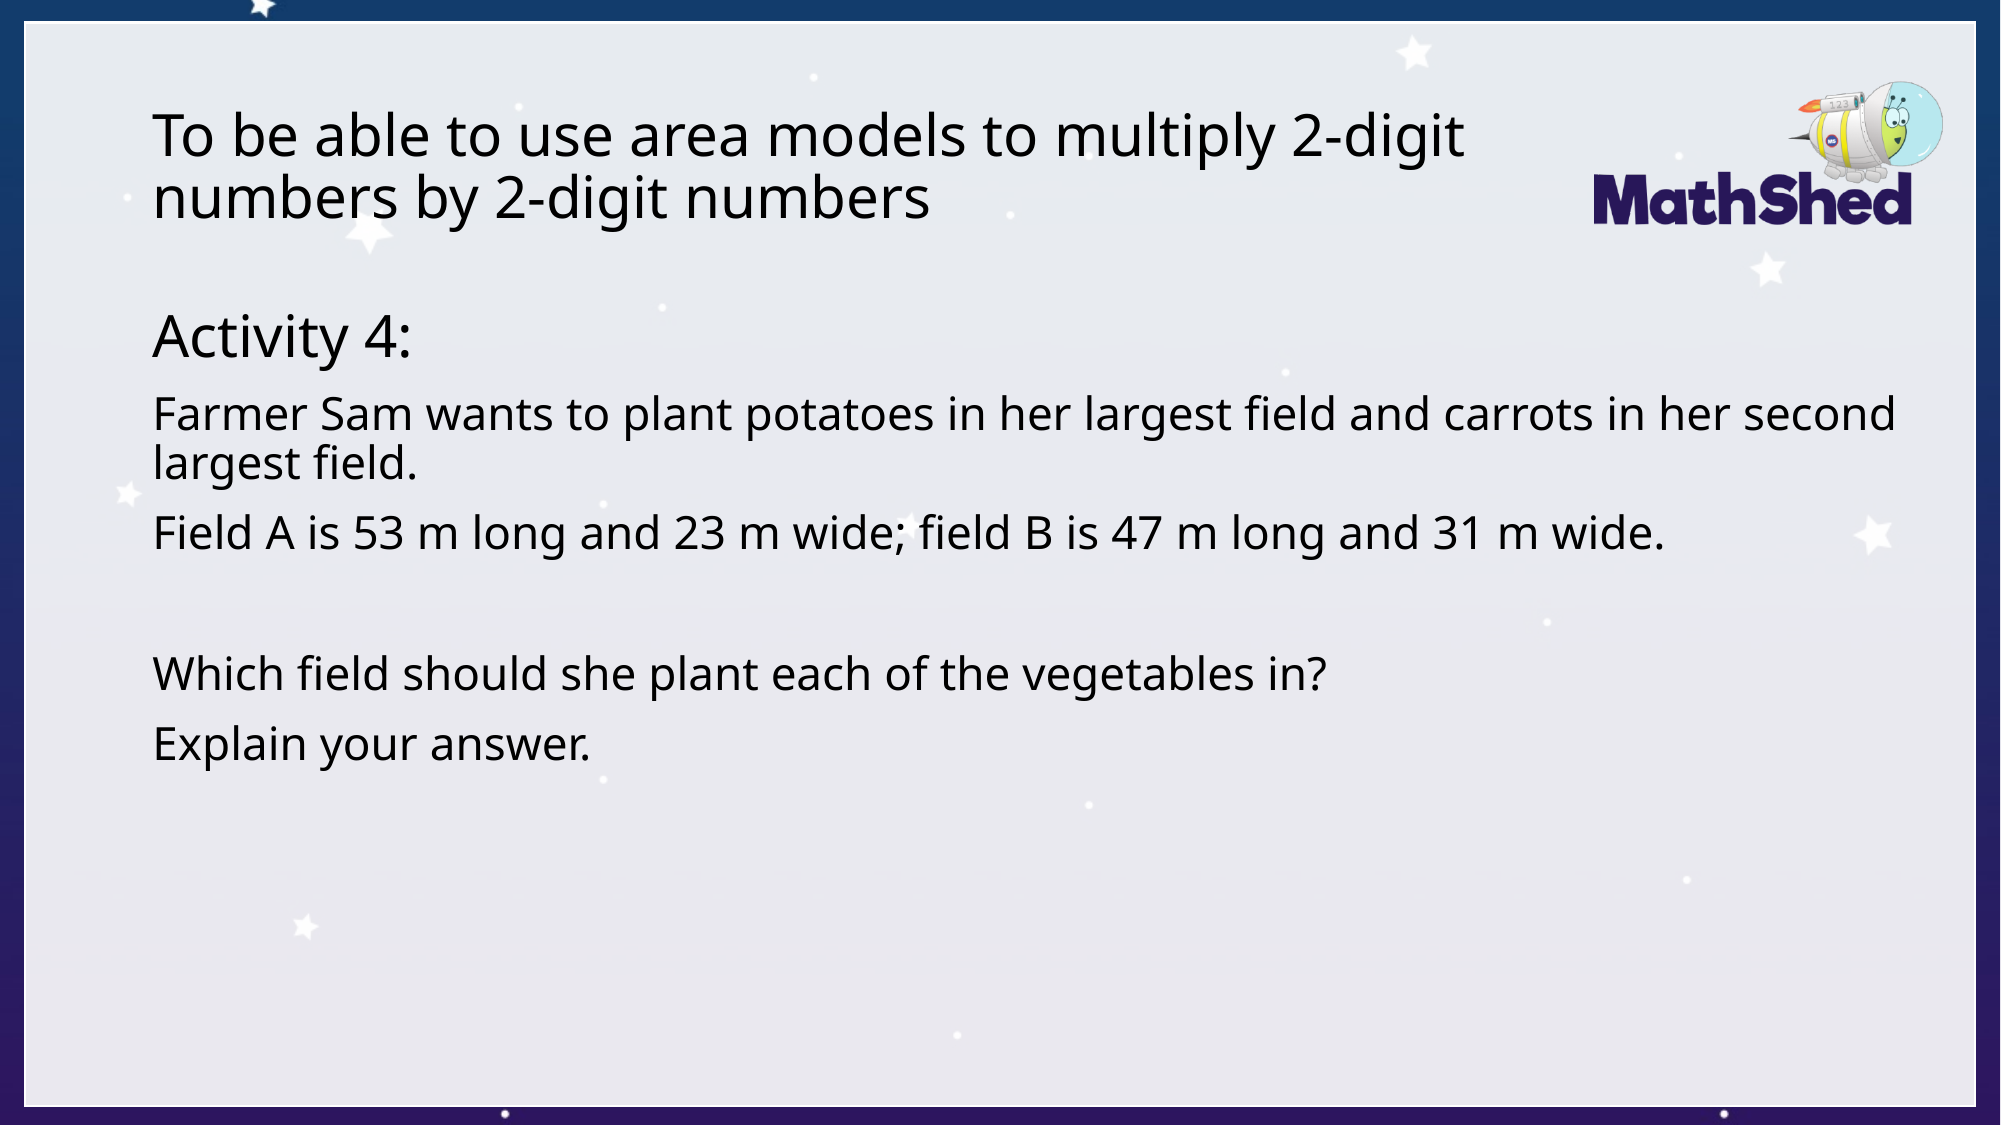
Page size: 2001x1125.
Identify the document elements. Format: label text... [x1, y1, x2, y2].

title To be able to use area models to multiply 2-digit numbers by 2-digit numbers [137, 59, 1578, 278]
list Activity 4: Farmer Sam wants to plant potatoes in her largest field and carrots in her second largest field. Field A is 53 m long and 23 m wide; field B is 47 m long and 31 m wide. Which field should she plant each of the vegetables in? Explain your answer. [137, 299, 1917, 1014]
picture [0, 0, 2001, 1125]
text_box [1496, 387, 1648, 540]
